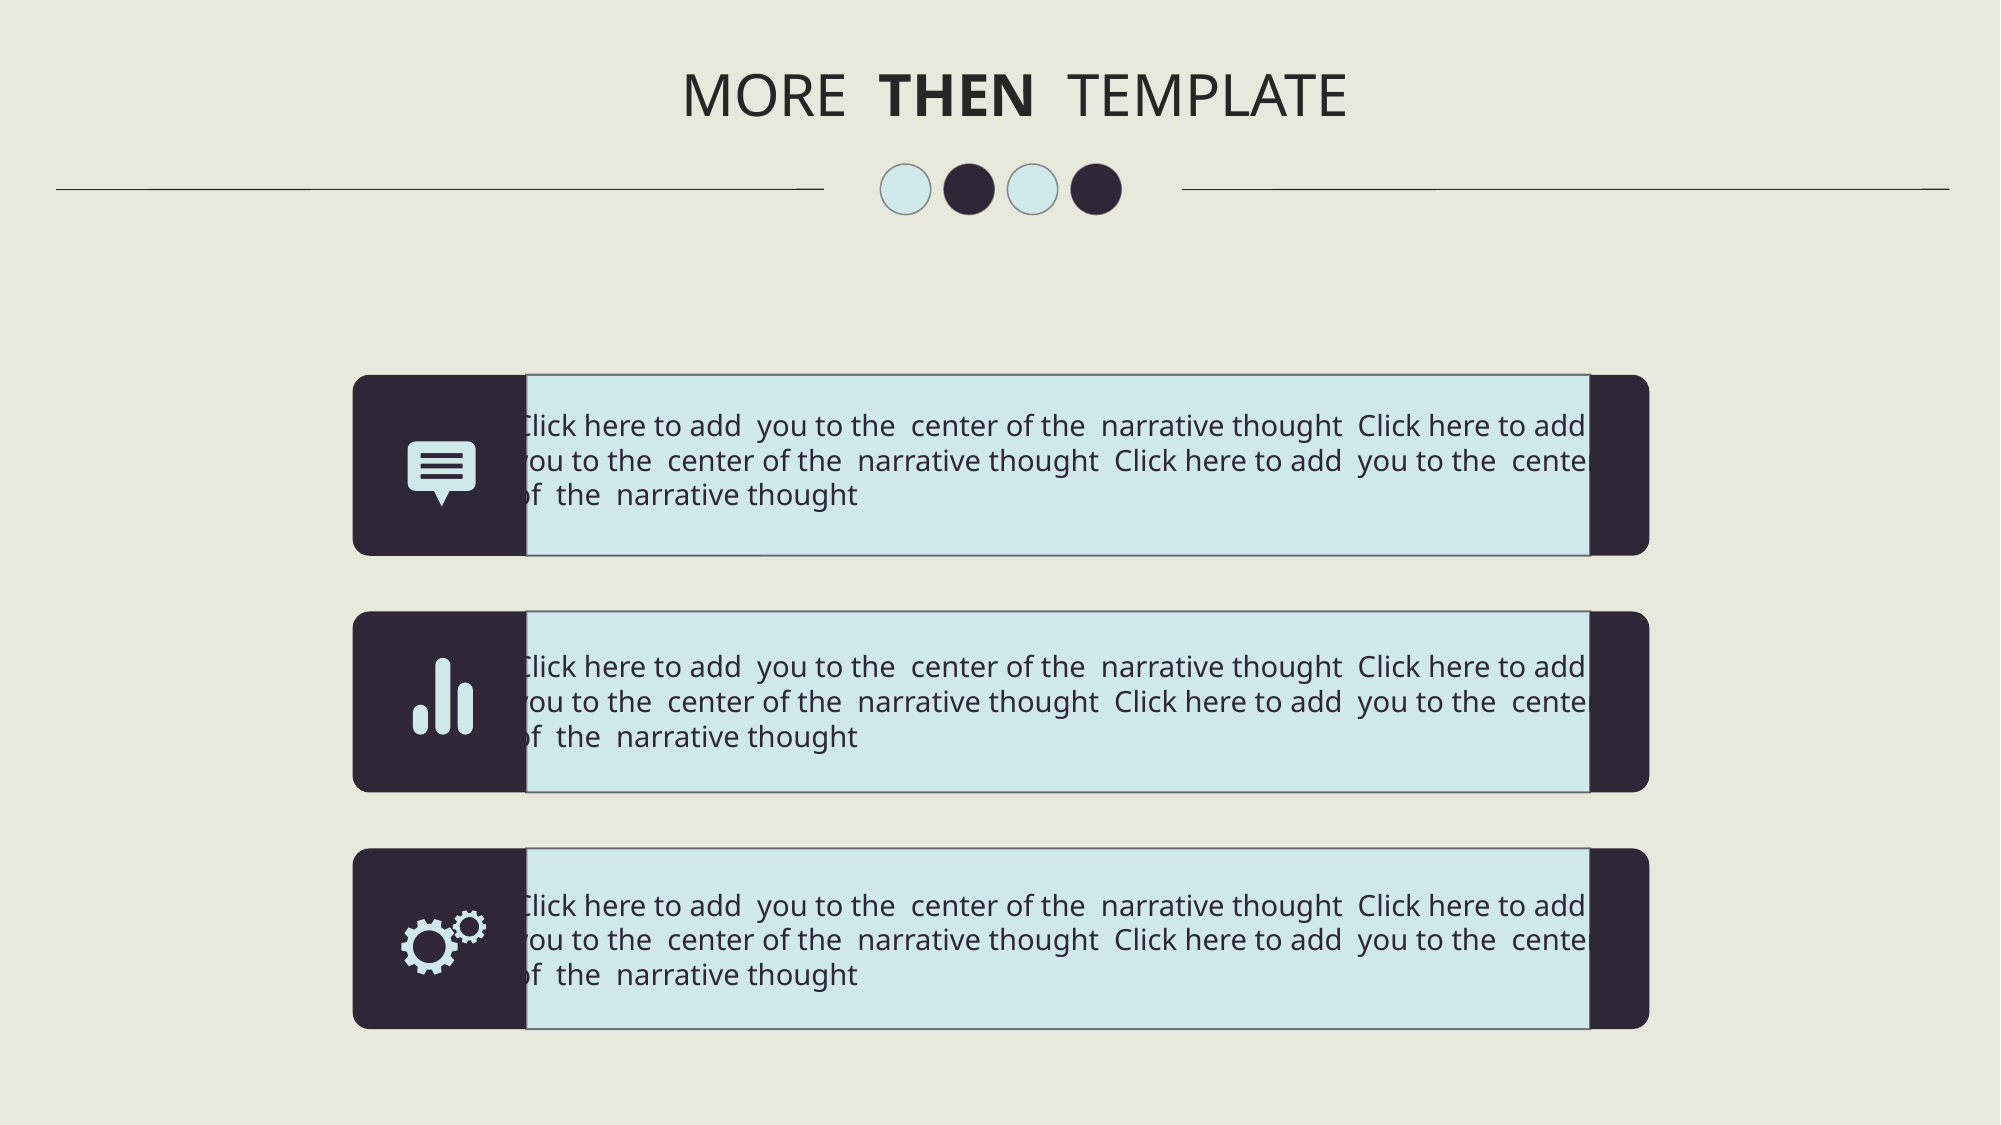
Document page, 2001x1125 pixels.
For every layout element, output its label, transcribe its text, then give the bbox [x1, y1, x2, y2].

text_box [352, 848, 526, 1030]
text_box MORE THEN TEMPLATE [636, 42, 1365, 138]
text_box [880, 163, 1122, 215]
text_box [526, 848, 1591, 879]
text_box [400, 910, 487, 975]
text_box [412, 657, 474, 735]
text_box [1591, 611, 1650, 793]
text_box [352, 374, 526, 556]
text_box Click here to add you to the center of the narrative thought Click here to add you to the center of the narrative thought Click here to add you to the center of the narrative thought [498, 641, 1623, 796]
text_box [1591, 374, 1650, 556]
text_box [1591, 848, 1650, 1030]
text_box Click here to add you to the center of the narrative thought Click here to add you to the center of the narrative thought Click here to add you to the center of the narrative thought [498, 399, 1623, 554]
text_box [352, 611, 526, 793]
text_box [526, 611, 1591, 641]
text_box Click here to add you to the center of the narrative thought Click here to add you to the center of the narrative thought Click here to add you to the center of the narrative thought [498, 879, 1623, 1034]
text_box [407, 441, 476, 507]
text_box [526, 374, 1591, 399]
